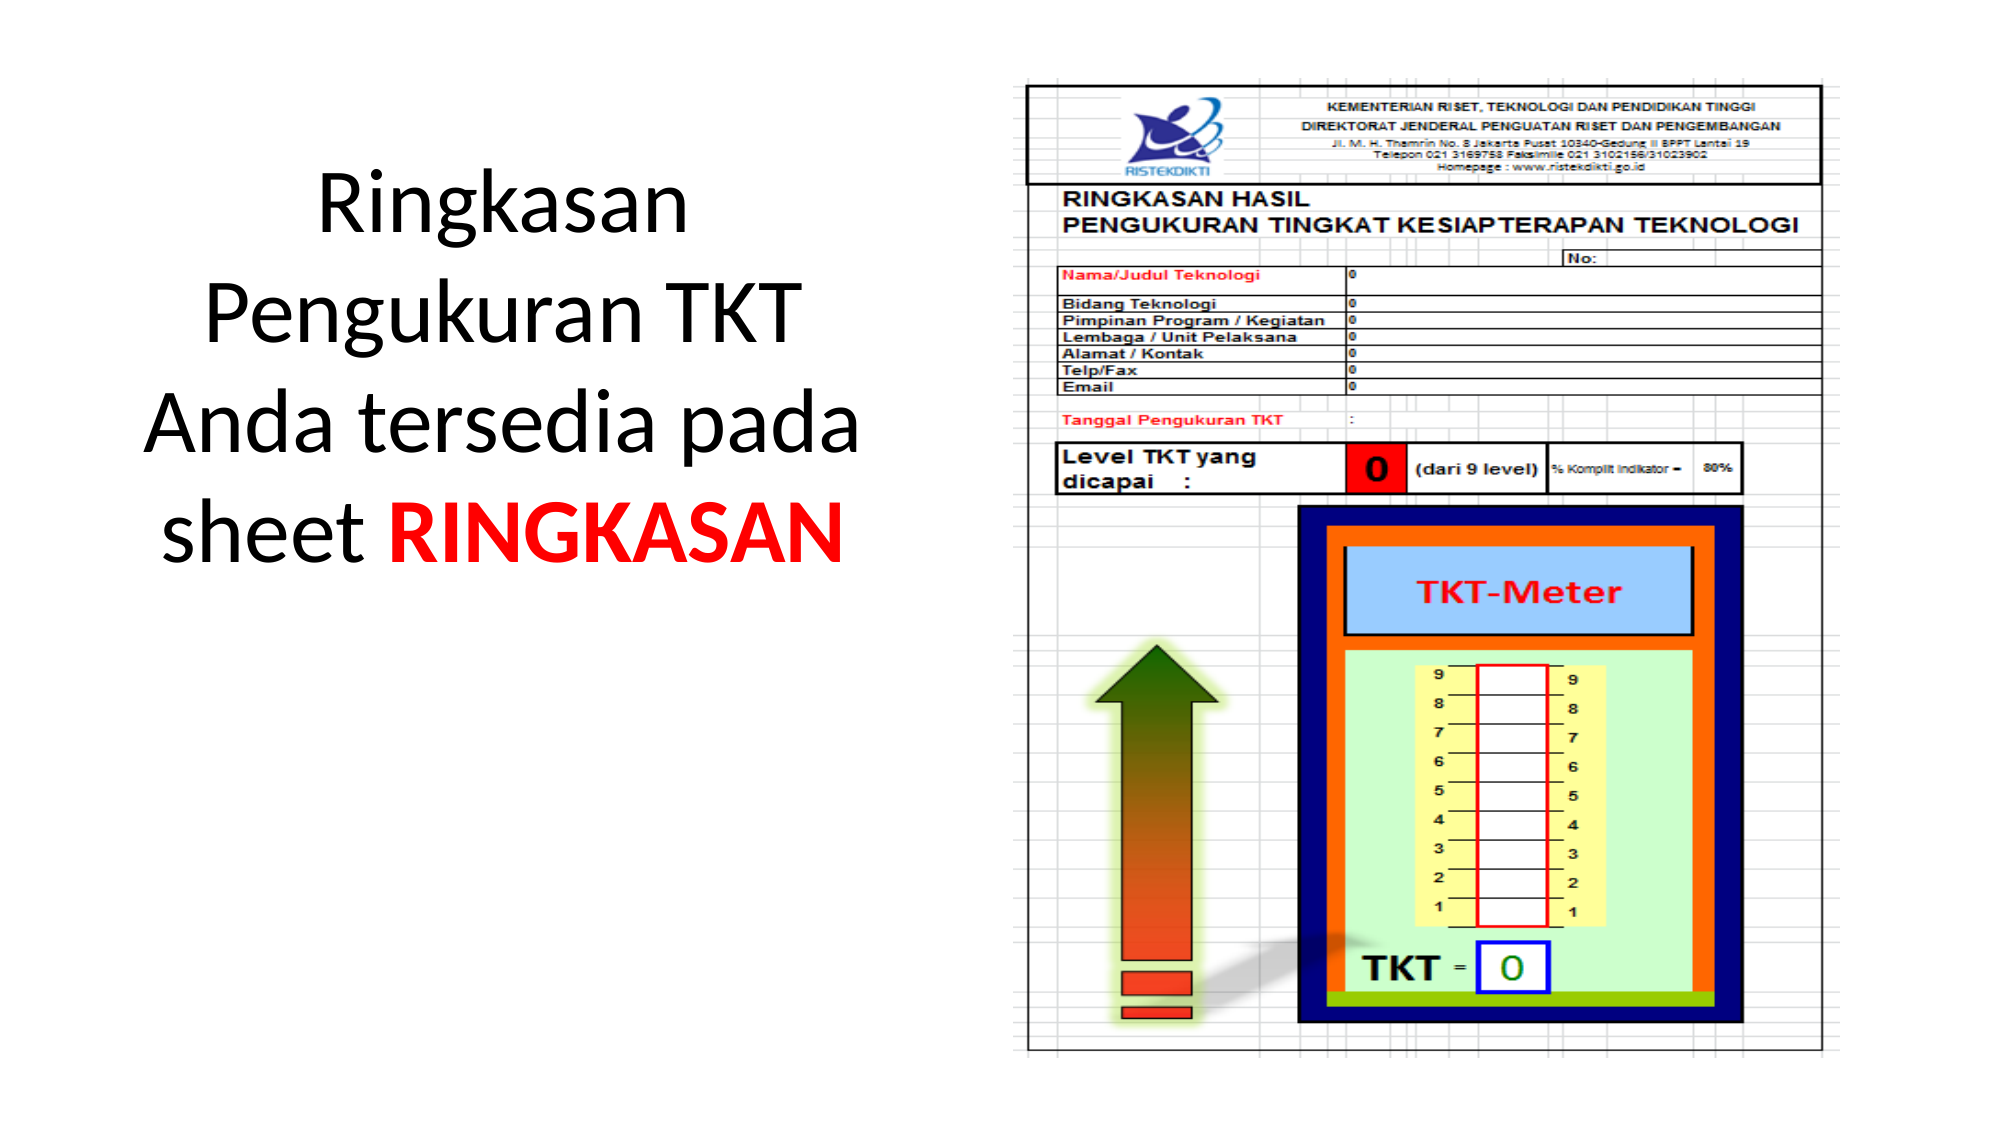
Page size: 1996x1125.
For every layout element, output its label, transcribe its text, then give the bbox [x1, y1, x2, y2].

picture [1012, 77, 1841, 1058]
title Ringkasan Pengukuran TKT Anda tersedia pada sheet RINGKASAN [101, 113, 906, 608]
